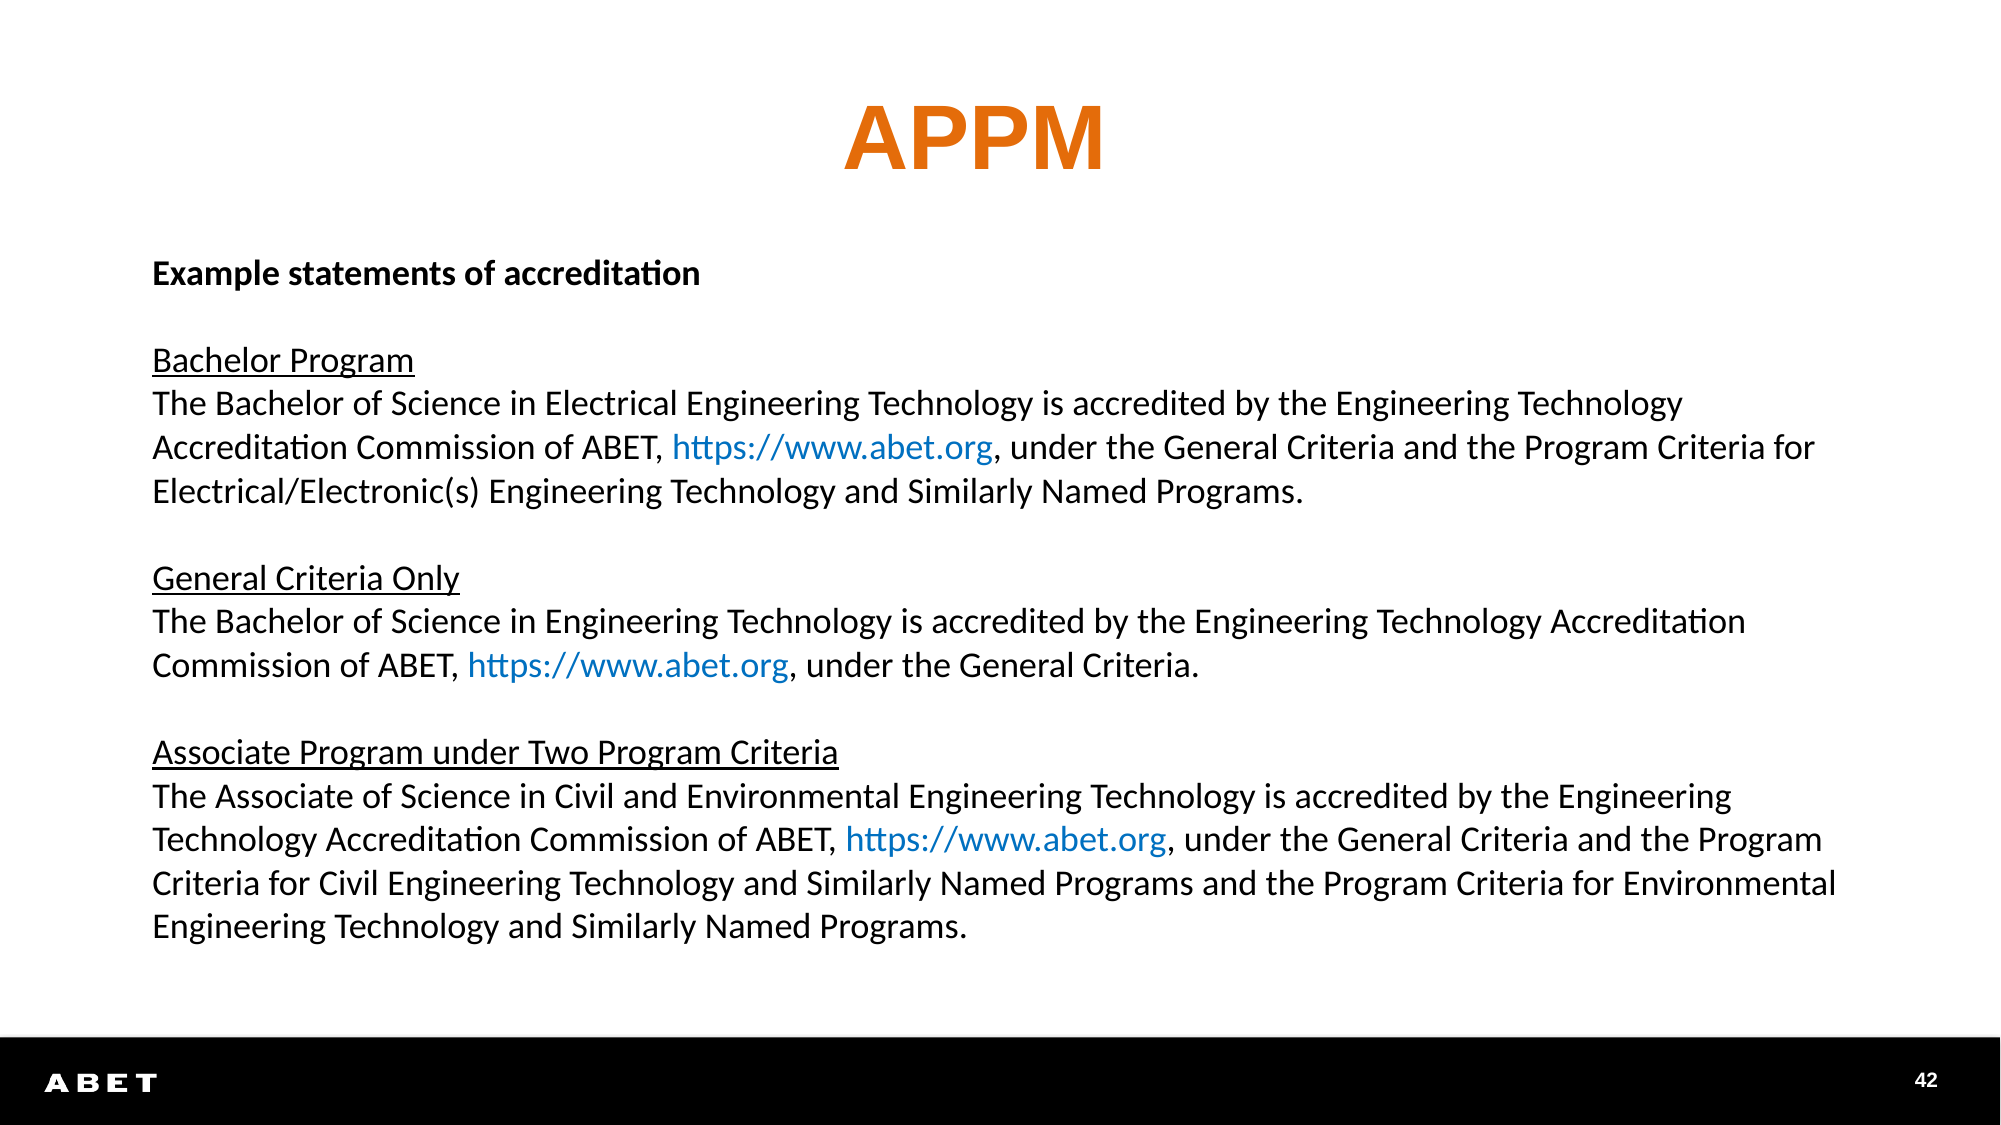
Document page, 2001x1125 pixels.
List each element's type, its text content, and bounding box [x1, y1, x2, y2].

title APPM [112, 23, 1838, 242]
list Example statements of accreditation Bachelor Program The Bachelor of Science in Electrical Engineering Technology is accredited by the Engineering Technology Accreditation Commission of ABET, https://www.abet.org, under the General Criteria and the Program Criteria for Electrical/Electronic(s) Engineering Technology and Similarly Named Programs. General Criteria Only The Bachelor of Science in Engineering Technology is accredited by the Engineering Technology Accreditation Commission of ABET, https://www.abet.org, under the General Criteria. Associate Program under Two Program Criteria The Associate of Science in Civil and Environmental Engineering Technology is accredited by the Engineering Technology Accreditation Commission of ABET, https://www.abet.org, under the General Criteria and the Program Criteria for Civil Engineering Technology and Similarly Named Programs and the Program Criteria for Environmental Engineering Technology and Similarly Named Programs. [137, 241, 1863, 956]
picture [16, 1052, 184, 1113]
